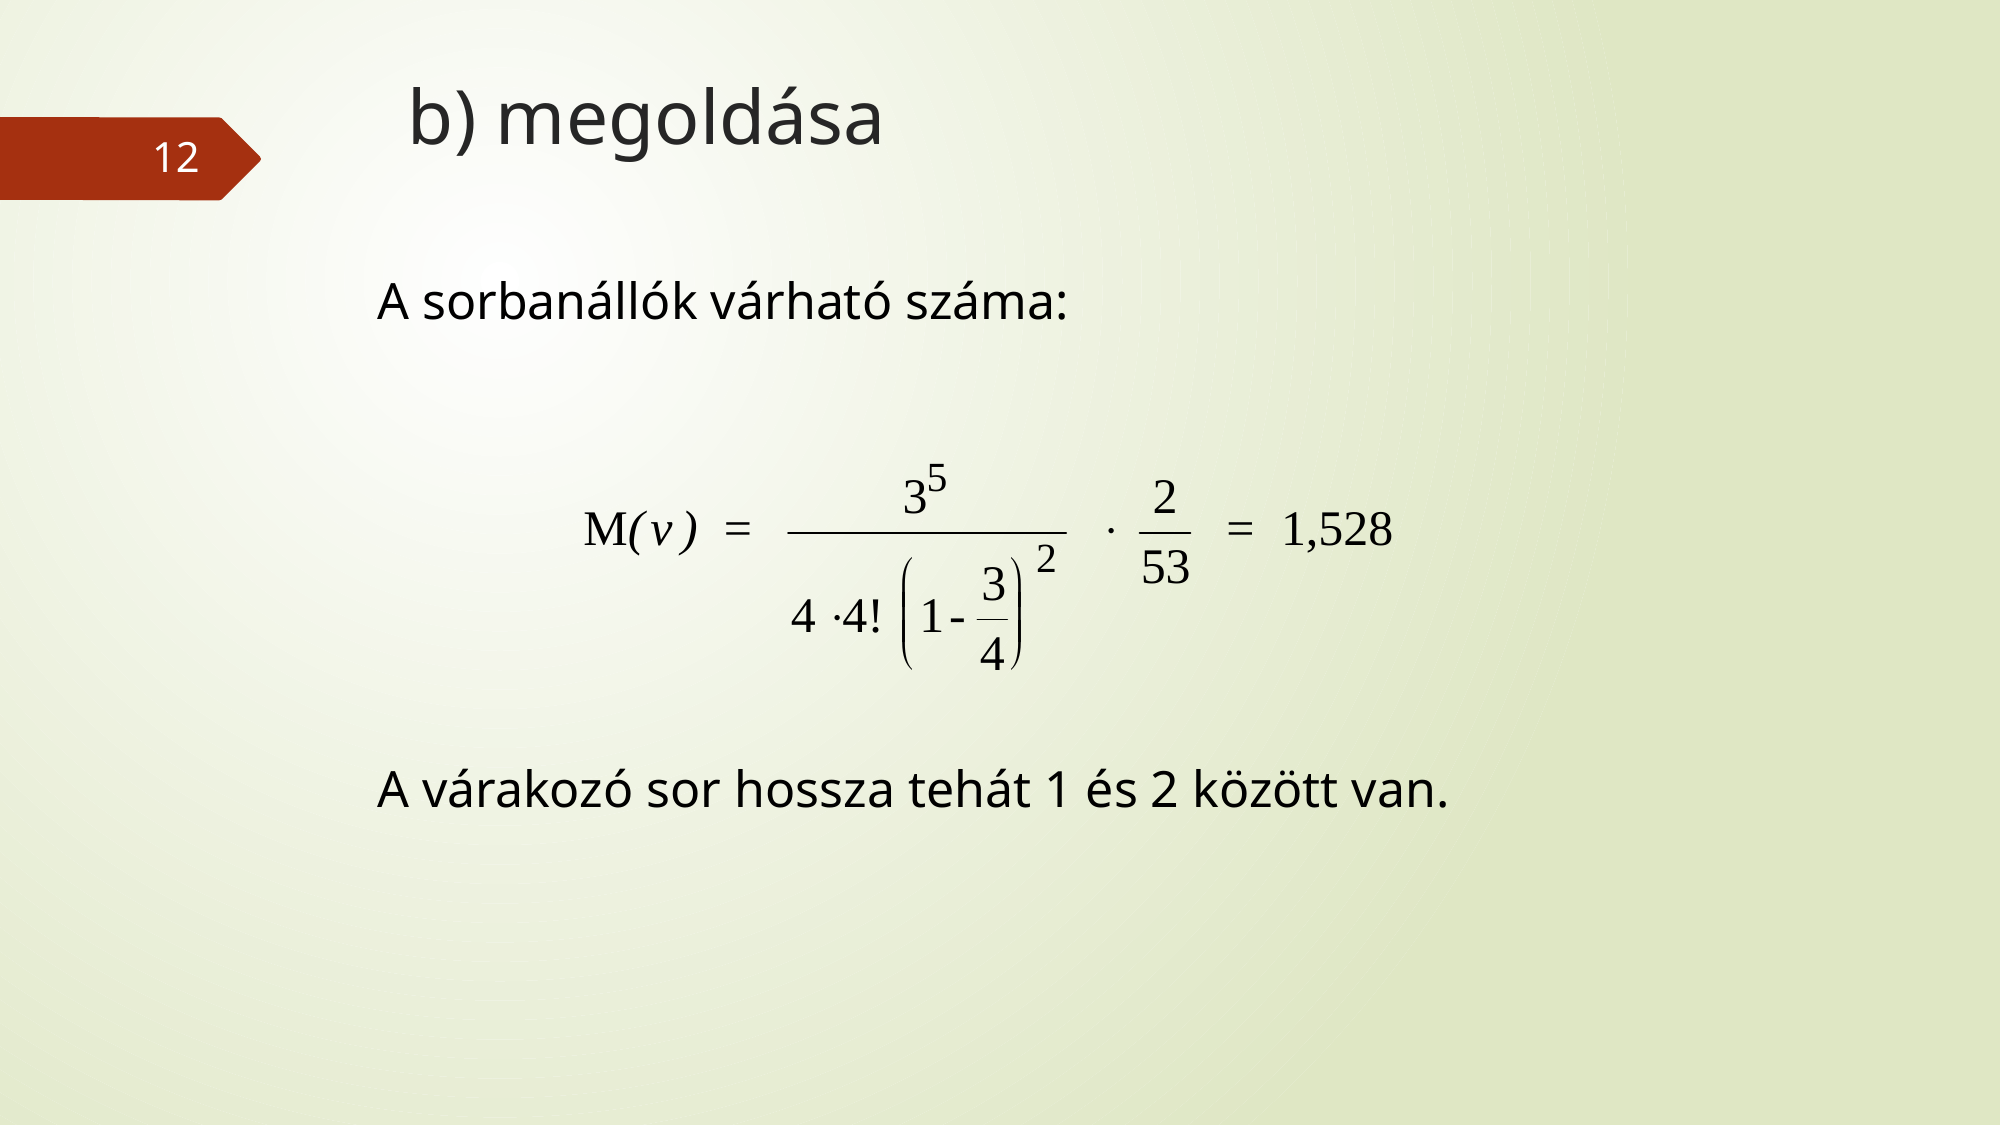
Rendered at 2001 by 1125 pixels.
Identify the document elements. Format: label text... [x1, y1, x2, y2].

text_box A sorbanállók várható száma: [362, 262, 1525, 338]
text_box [574, 449, 1401, 691]
title b) megoldása [392, 62, 1732, 188]
text_box A várakozó sor hossza tehát 1 és 2 között van. [362, 749, 1700, 825]
slide_number 12 [87, 129, 216, 190]
